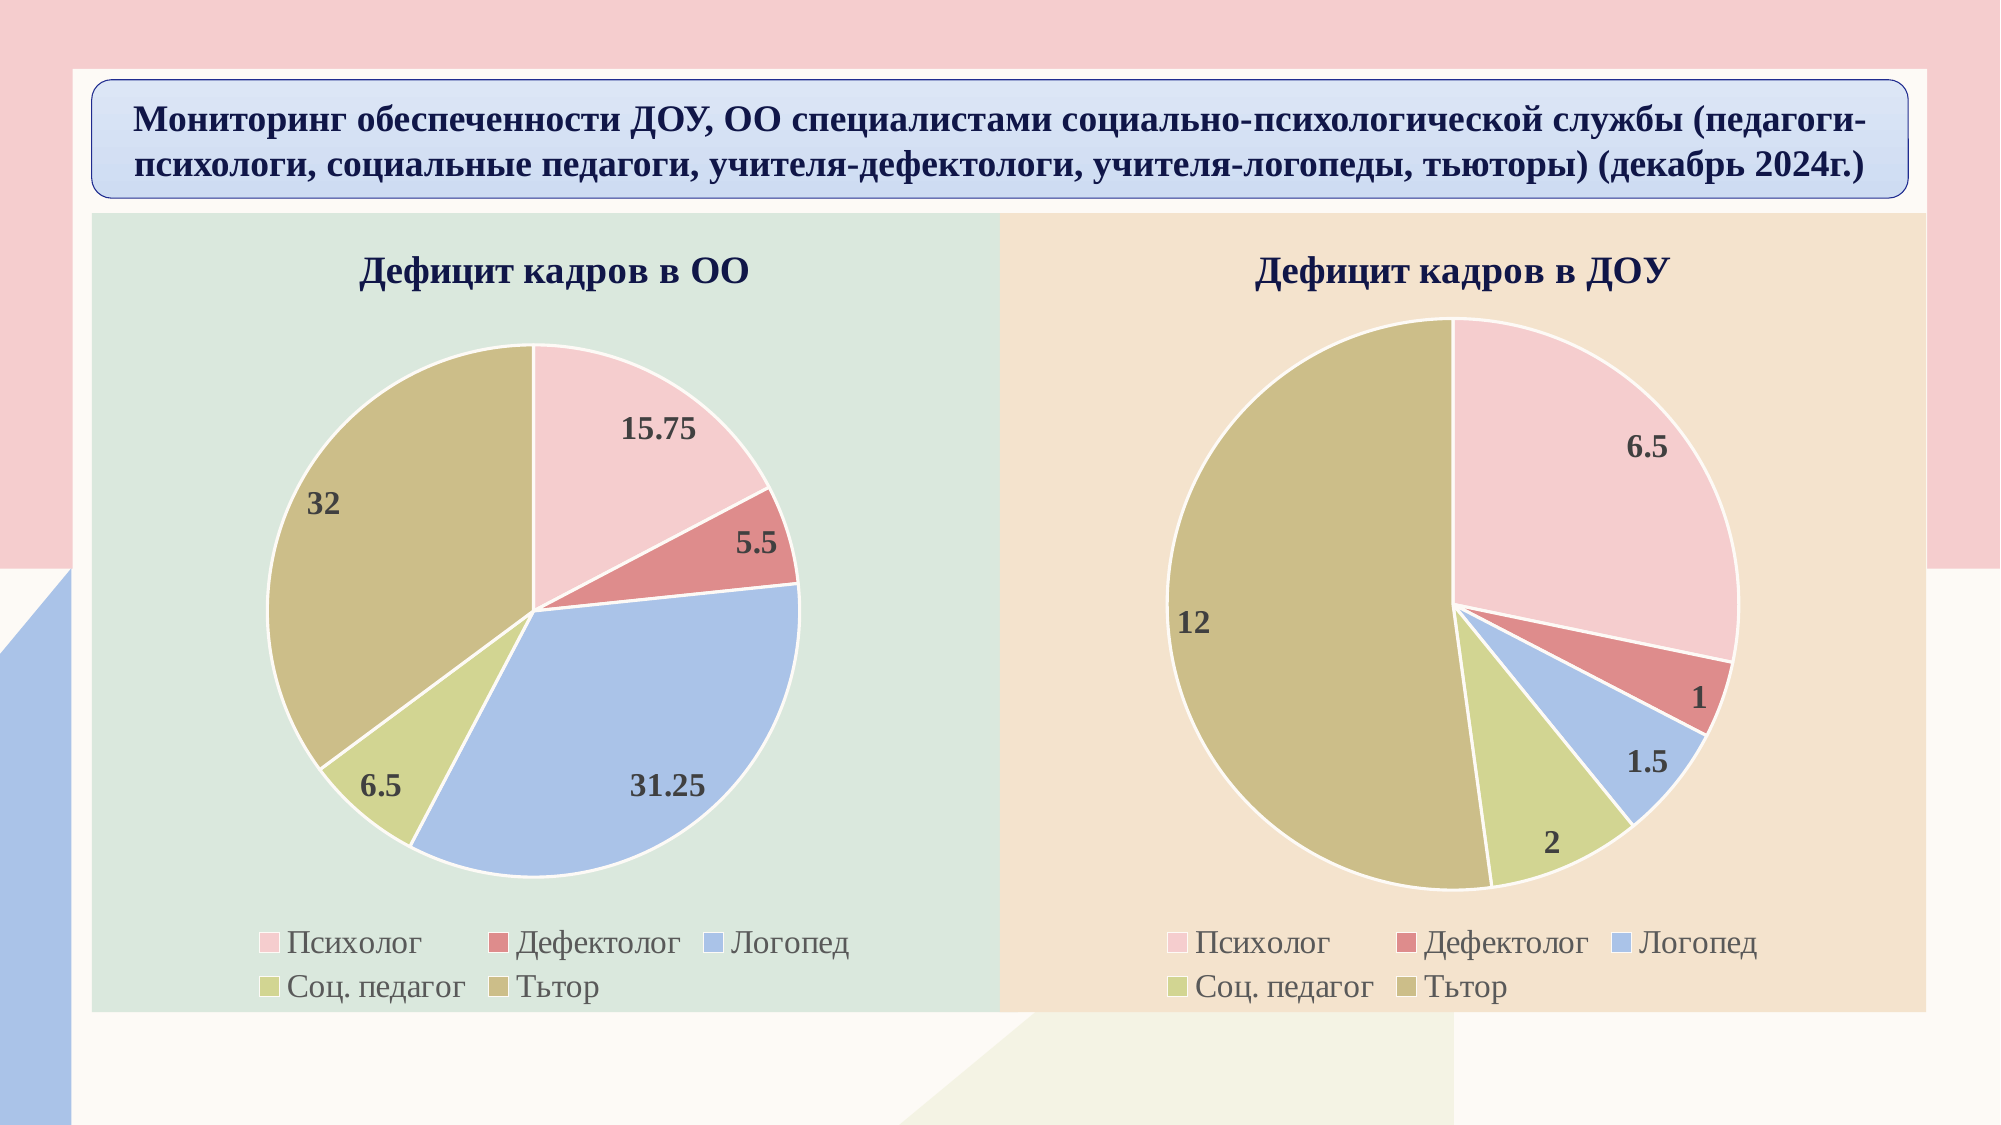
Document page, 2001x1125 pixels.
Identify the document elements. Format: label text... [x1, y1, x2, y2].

chart [91, 213, 1926, 1013]
text_box Мониторинг обеспеченности ДОУ, ОО специалистами социально-­психологической службы (педагоги-психологи, социальные педагоги, учителя-дефектологи, учителя-логопеды, тьюторы) (декабрь 2024г.) [91, 79, 1909, 199]
